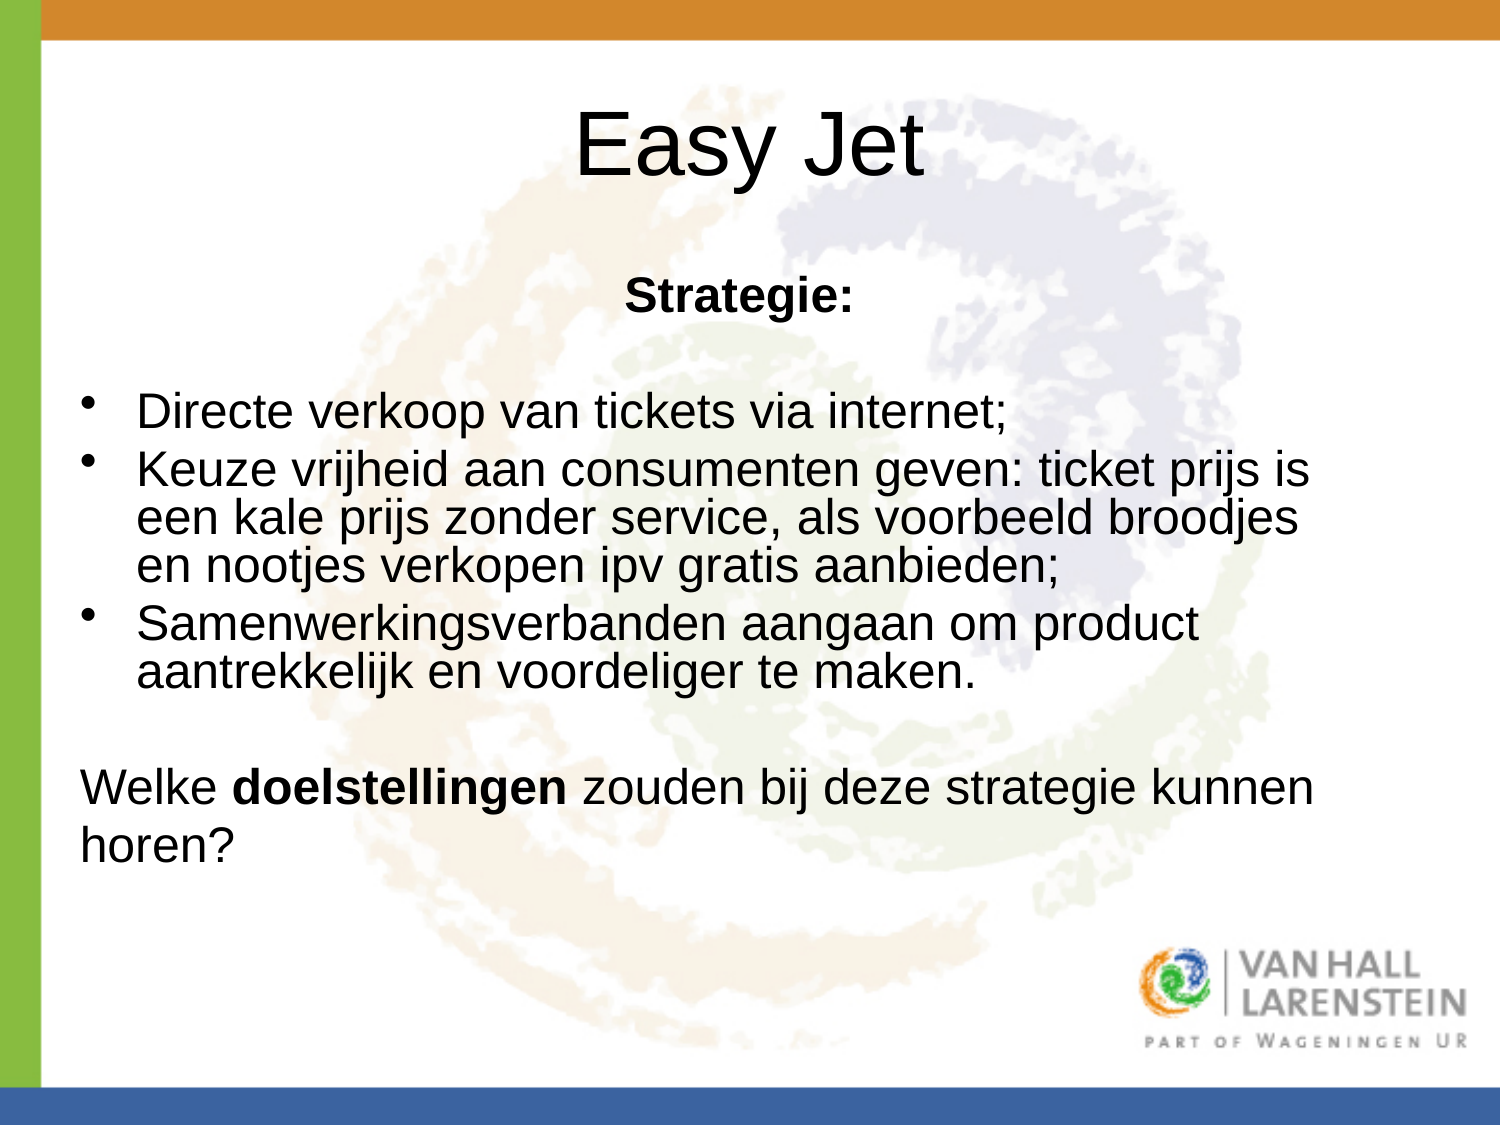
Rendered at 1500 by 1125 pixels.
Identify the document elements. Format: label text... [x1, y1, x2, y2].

title Easy Jet [75, 45, 1425, 233]
list Strategie: Directe verkoop van tickets via internet; Keuze vrijheid aan consumenten geven: ticket prijs is een kale prijs zonder service, als voorbeeld broodjes en nootjes verkopen ipv gratis aanbieden; Samenwerkingsverbanden aangaan om product aantrekkelijk en voordeliger te maken. Welke doelstellingen zouden bij deze strategie kunnen horen? [64, 267, 1415, 951]
picture [0, 0, 1500, 1125]
